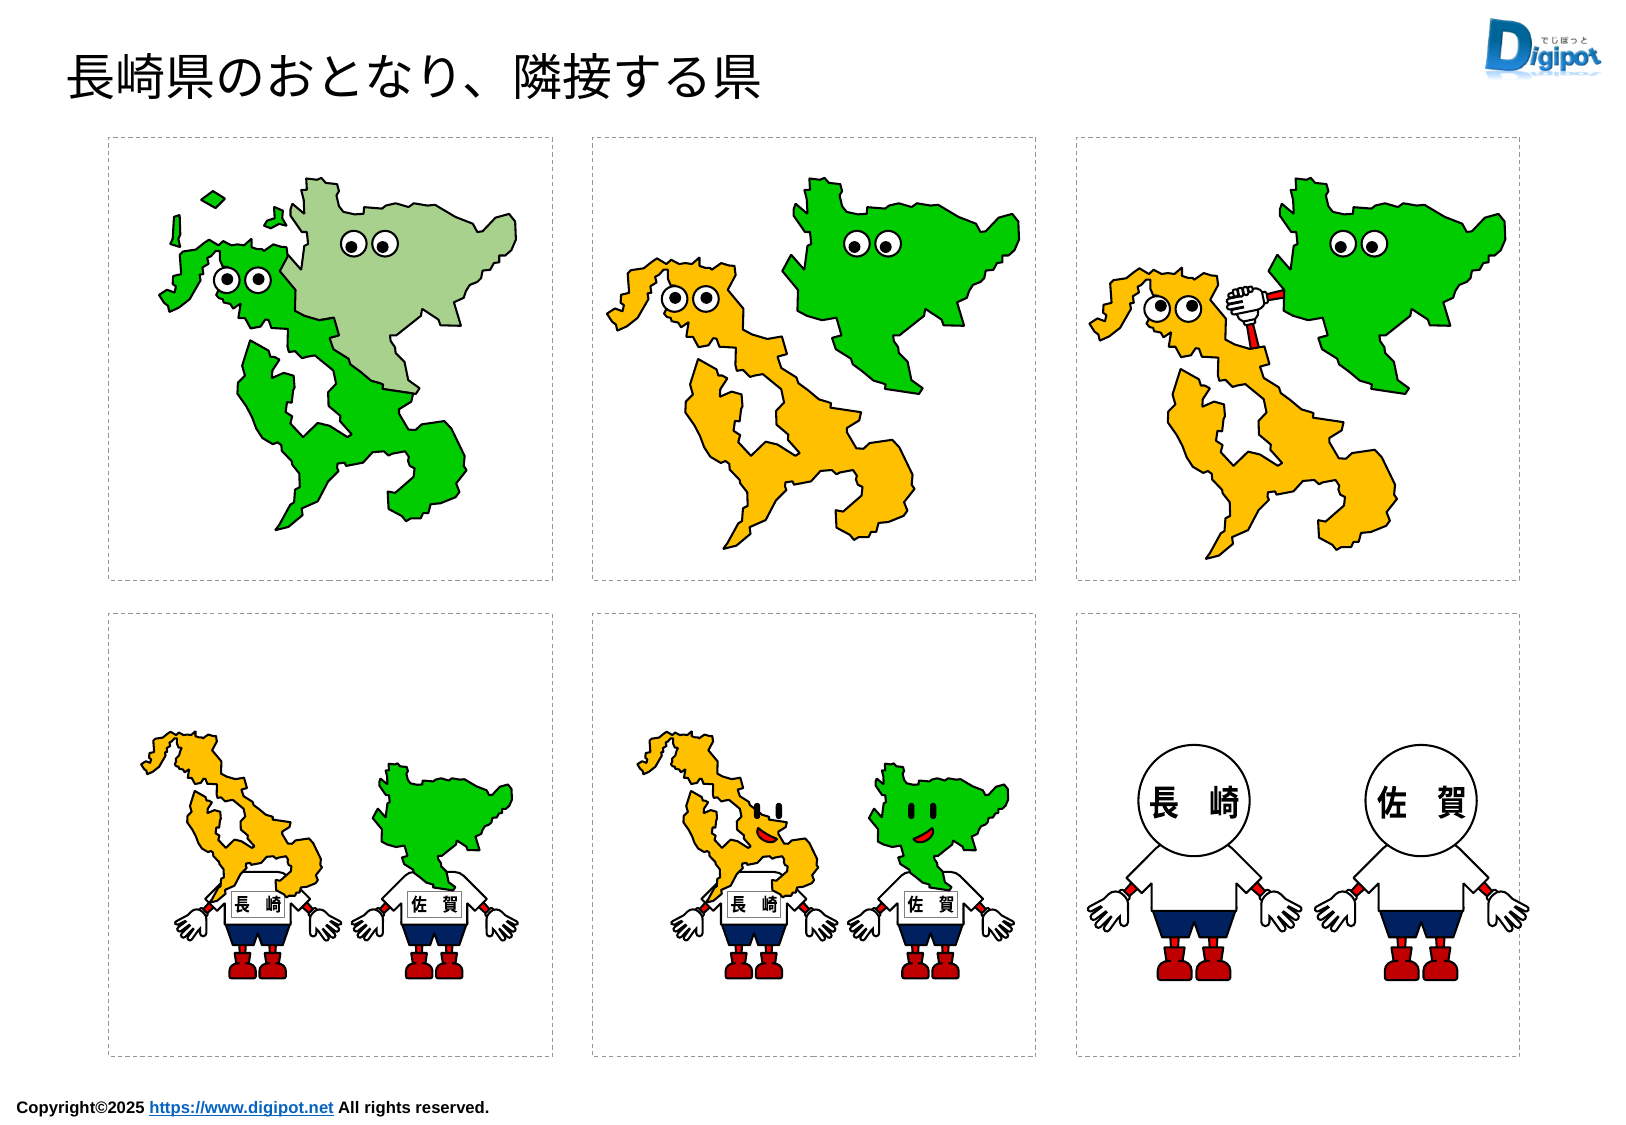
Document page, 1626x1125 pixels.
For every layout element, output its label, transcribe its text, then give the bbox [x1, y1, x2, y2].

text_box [1089, 177, 1506, 559]
picture [1485, 18, 1602, 82]
text_box 長崎県のおとなり、隣接する県 [50, 38, 777, 113]
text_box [141, 731, 516, 979]
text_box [1090, 744, 1526, 981]
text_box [637, 731, 1013, 979]
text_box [158, 177, 516, 531]
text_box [606, 177, 1020, 549]
